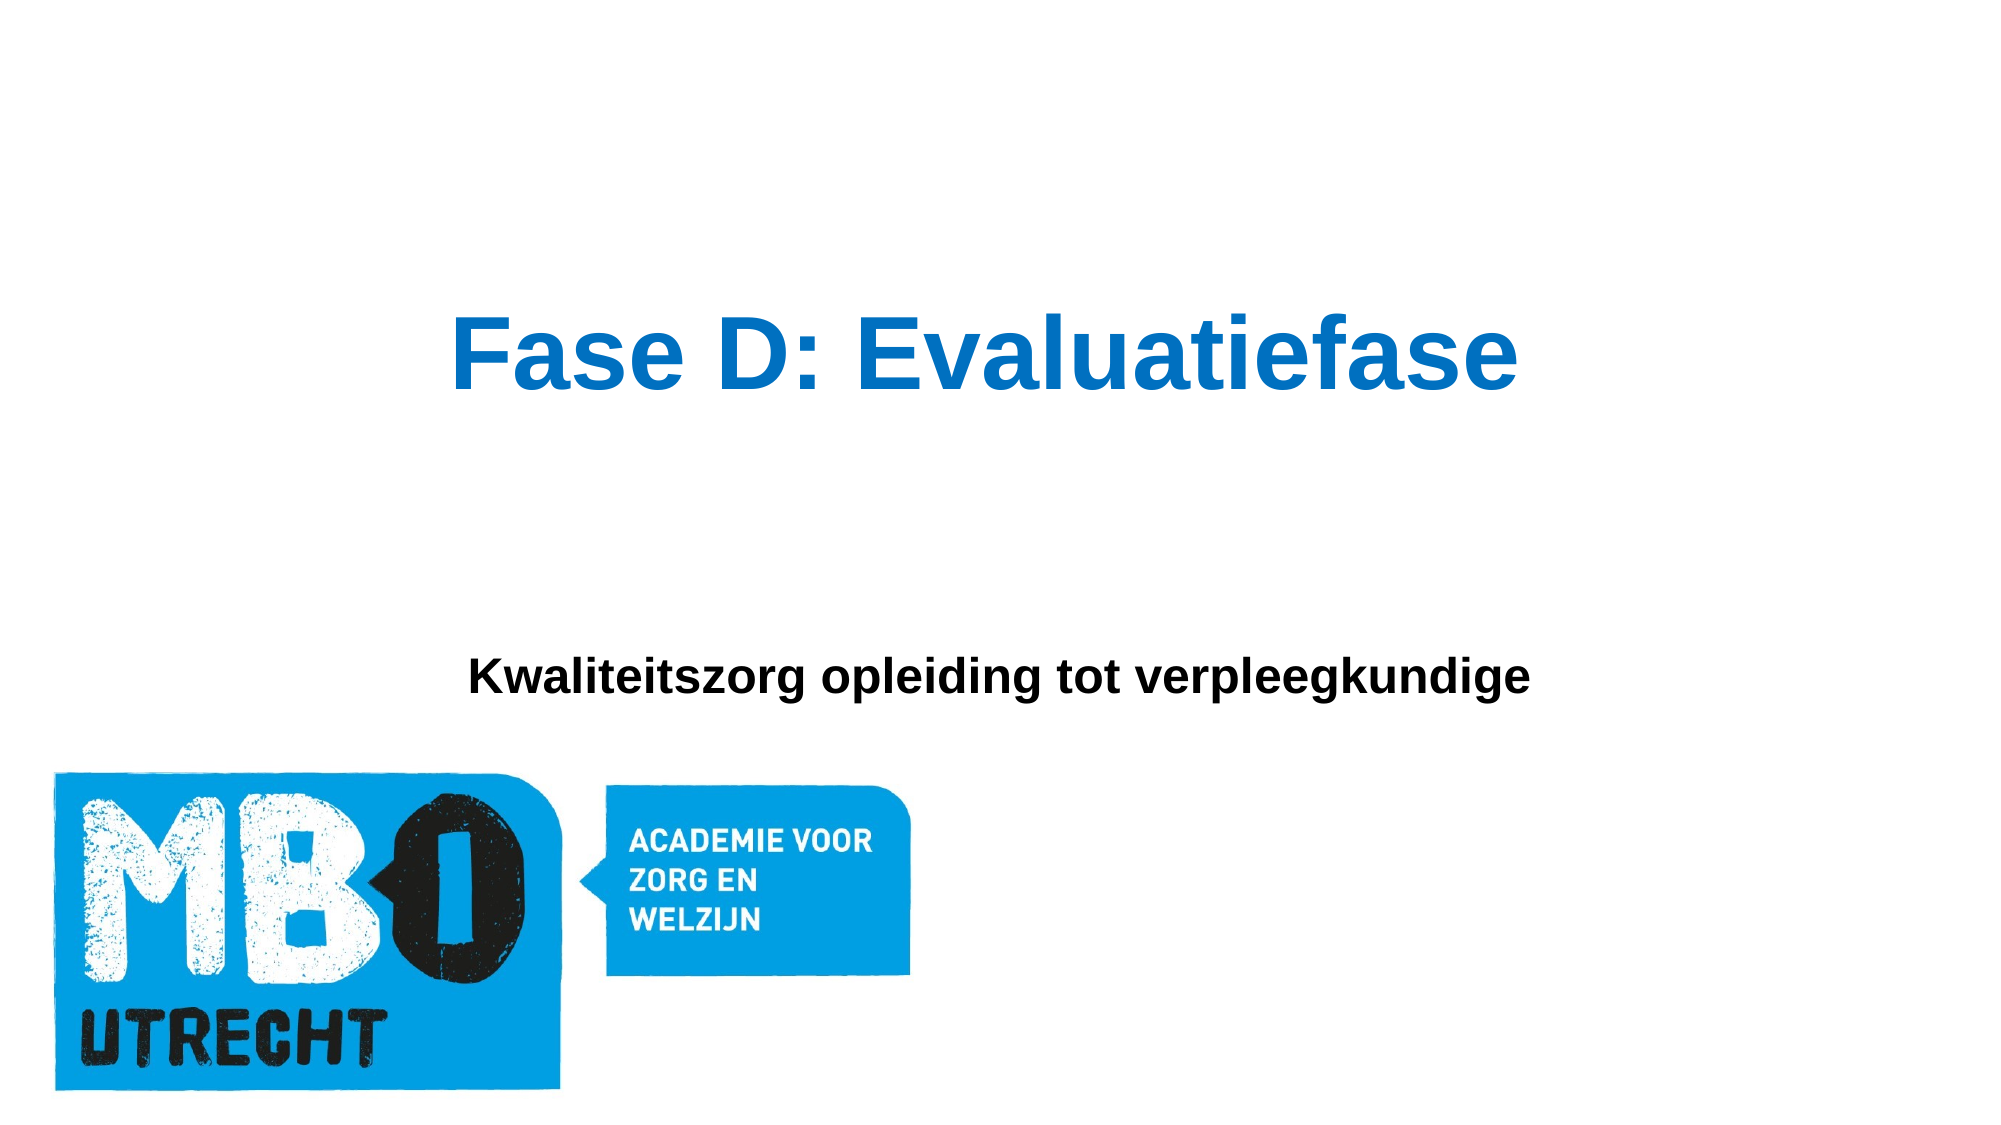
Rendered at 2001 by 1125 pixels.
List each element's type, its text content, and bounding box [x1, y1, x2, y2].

title Fase D: Evaluatiefase [249, 184, 1750, 420]
picture [16, 737, 948, 1125]
subtitle Kwaliteitszorg opleiding tot verpleegkundige [249, 562, 1750, 727]
